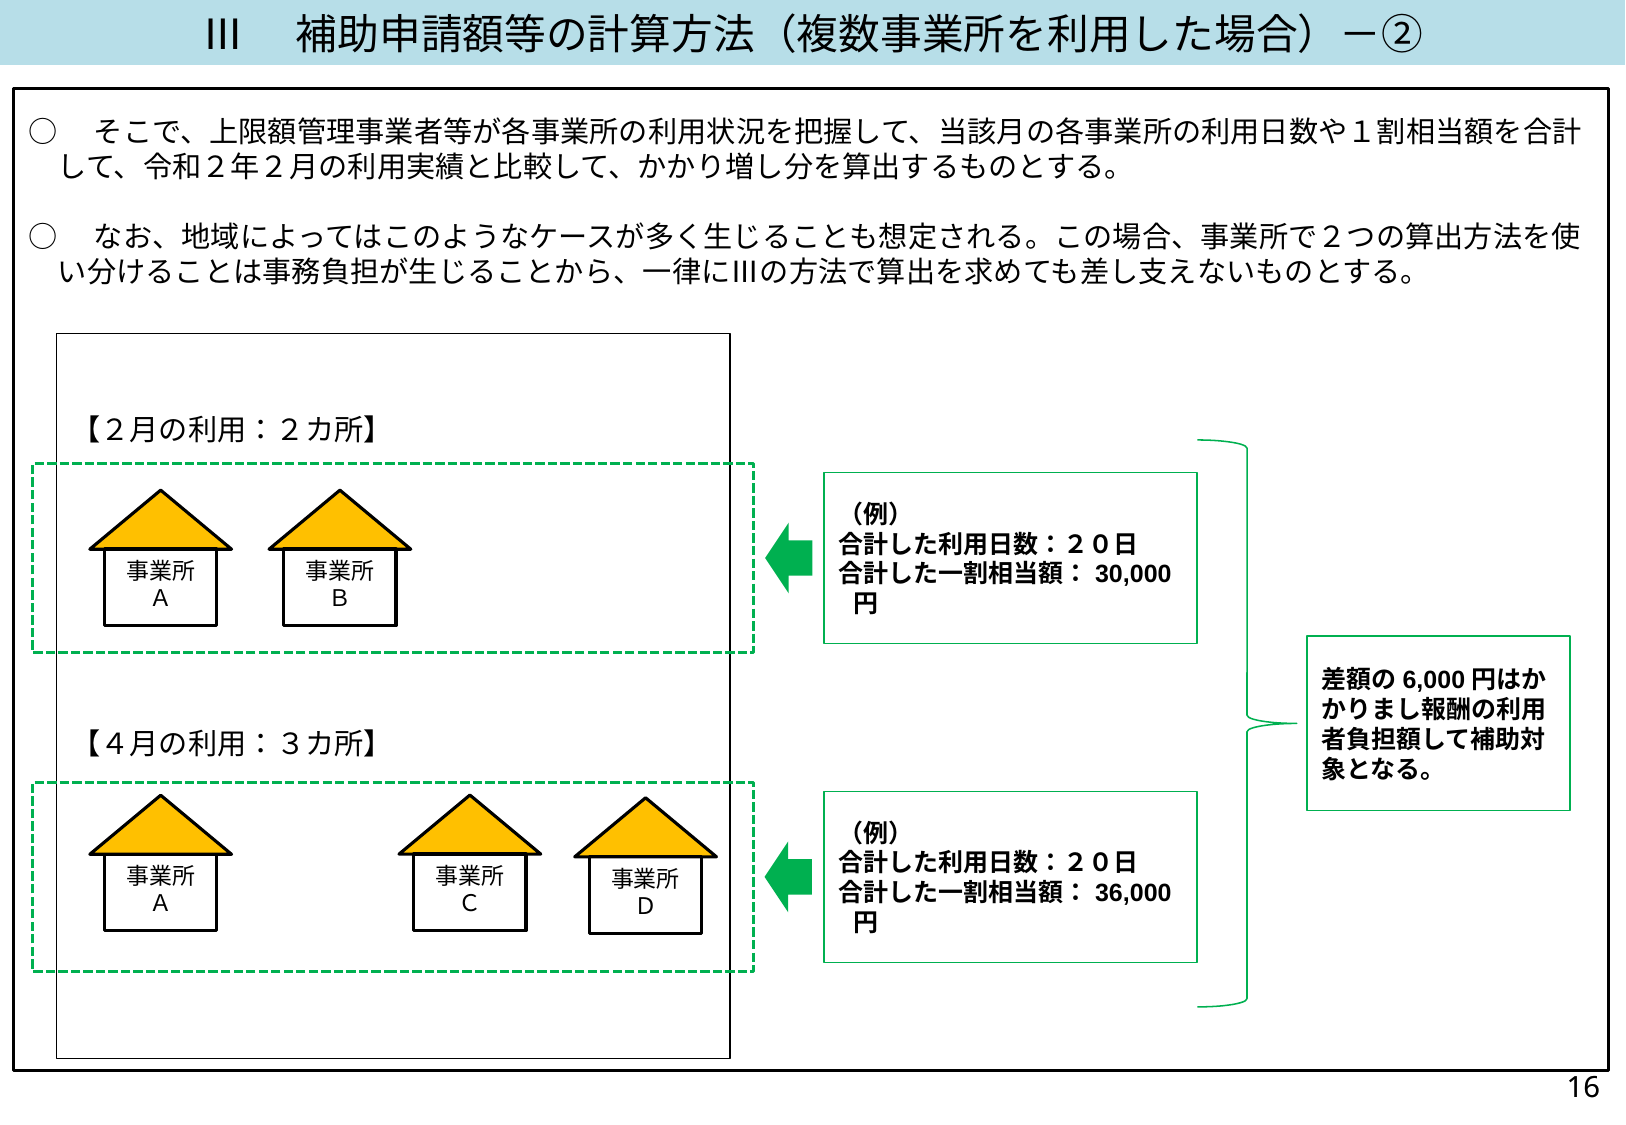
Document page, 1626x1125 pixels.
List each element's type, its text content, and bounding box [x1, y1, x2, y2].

text_box （例） 合計した利用日数：２０日 合計した一割相当額：36,000円 [822, 789, 1197, 965]
text_box 【２月の利用：２カ所】 【４月の利用：３カ所】 [54, 653, 732, 782]
text_box [32, 463, 754, 653]
text_box 【２月の利用：２カ所】 【４月の利用：３カ所】 [54, 972, 732, 1061]
text_box ○ そこで、上限額管理事業者等が各事業所の利用状況を把握して、当該月の各事業所の利用日数や１割相当額を合計して、令和２年２月の利用実績と比較して、かかり増し分を算出するものとする。 ○ なお、地域によってはこのようなケースが多く生じることも想定される。この場合、事業所で２つの算出方法を使い分けることは事務負担が生じることから、一律にⅢの方法で算出を求めても差し支えないものとする。 [12, 86, 1610, 1072]
text_box 15 [1235, 1058, 1616, 1119]
text_box [763, 520, 815, 596]
text_box 【２月の利用：２カ所】 【４月の利用：３カ所】 [54, 332, 732, 463]
text_box （例） 合計した利用日数：２０日 合計した一割相当額：30,000円 [822, 470, 1197, 646]
text_box 差額の6,000円はかかりまし報酬の利用者負担額して補助対象となる。 [1305, 634, 1572, 813]
text_box [762, 839, 814, 915]
text_box [32, 782, 754, 972]
text_box [1197, 439, 1298, 1008]
text_box Ⅲ 補助申請額等の計算方法（複数事業所を利用した場合）－② [0, 0, 1625, 67]
